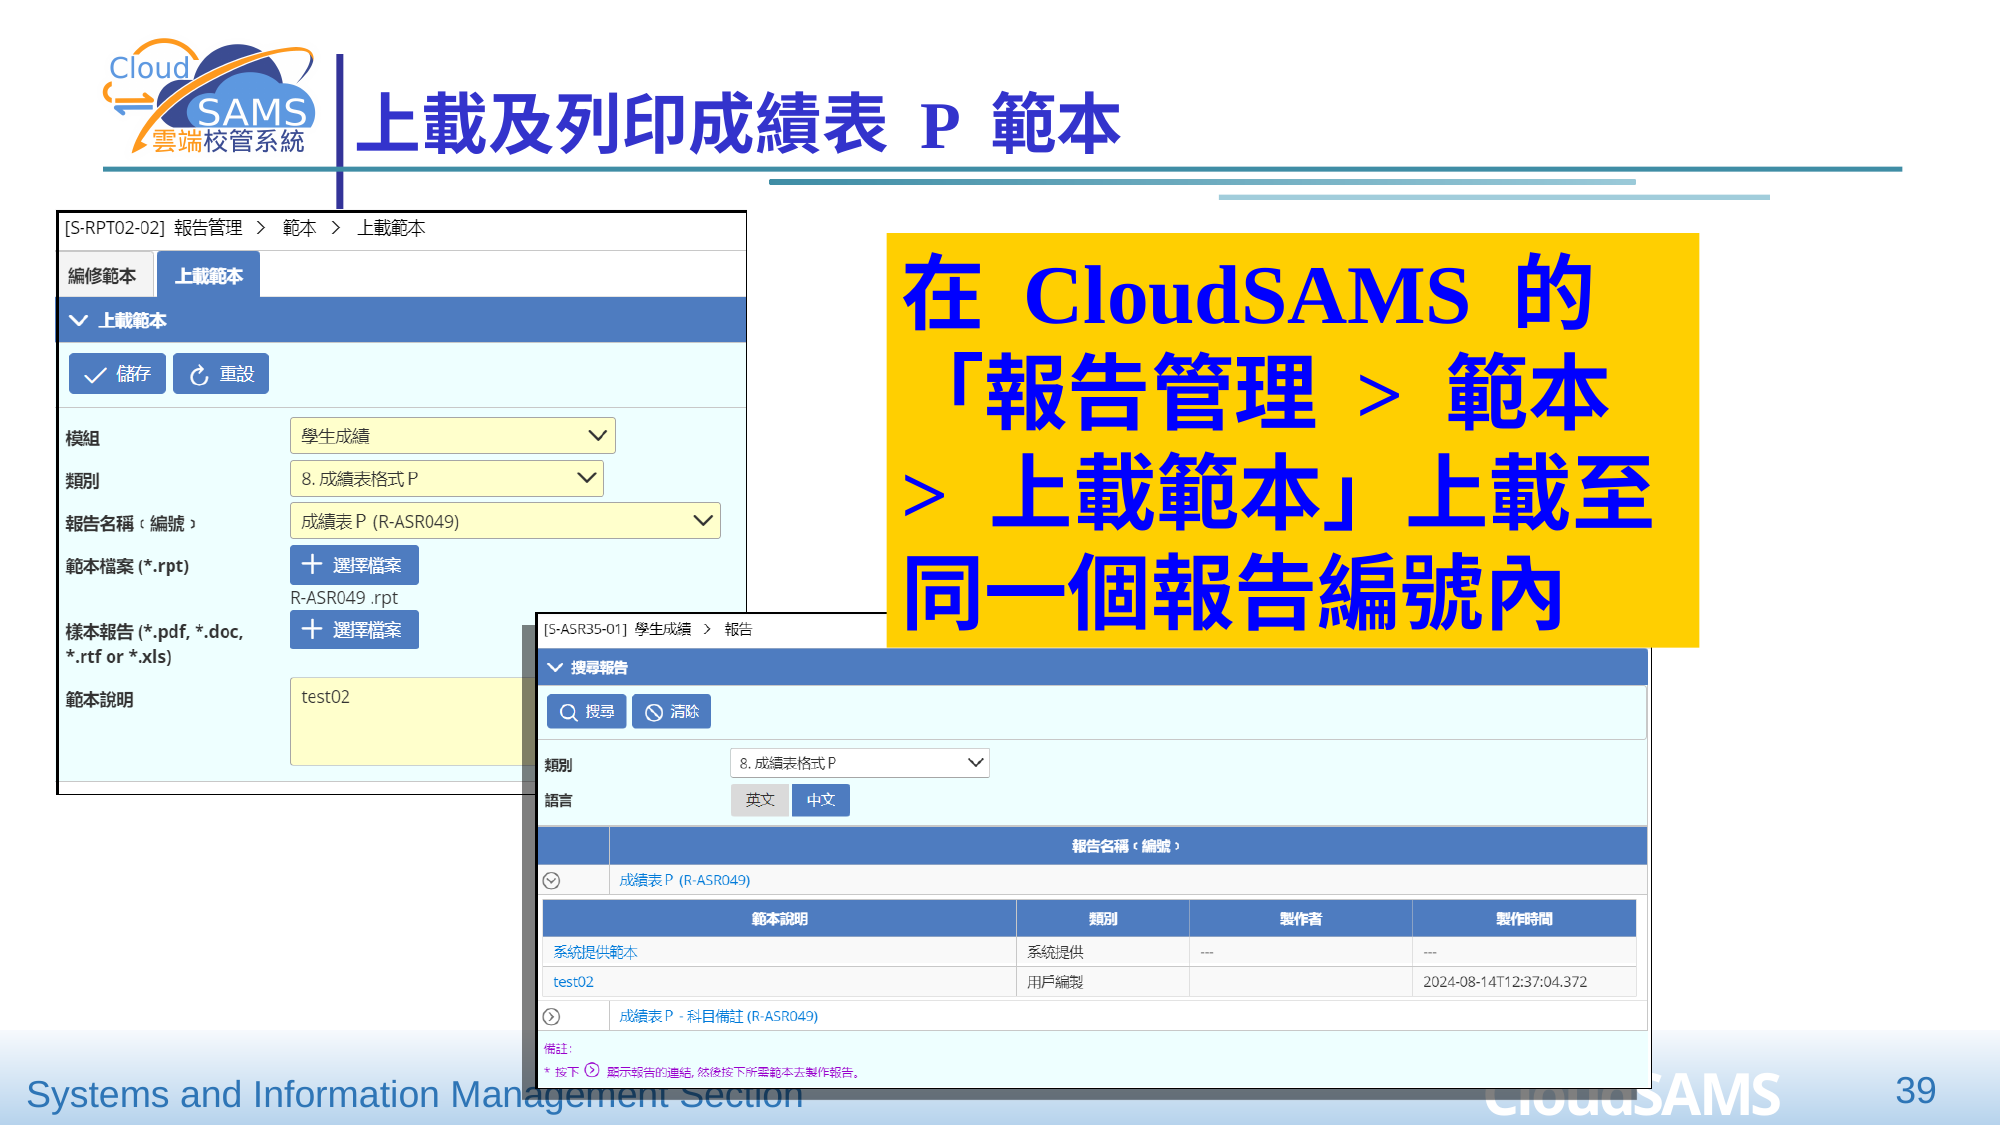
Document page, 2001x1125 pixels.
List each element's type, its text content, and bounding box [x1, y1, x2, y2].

picture [55, 209, 1652, 1090]
text_box 在 CloudSAMS 的「報告管理 > 範本 > 上載範本」上載至同一個報告編號內 [886, 233, 1700, 648]
slide_number 39 [1755, 1059, 1952, 1125]
picture [87, 7, 349, 175]
title 上載及列印成績表 P 範本 [340, 44, 1907, 170]
